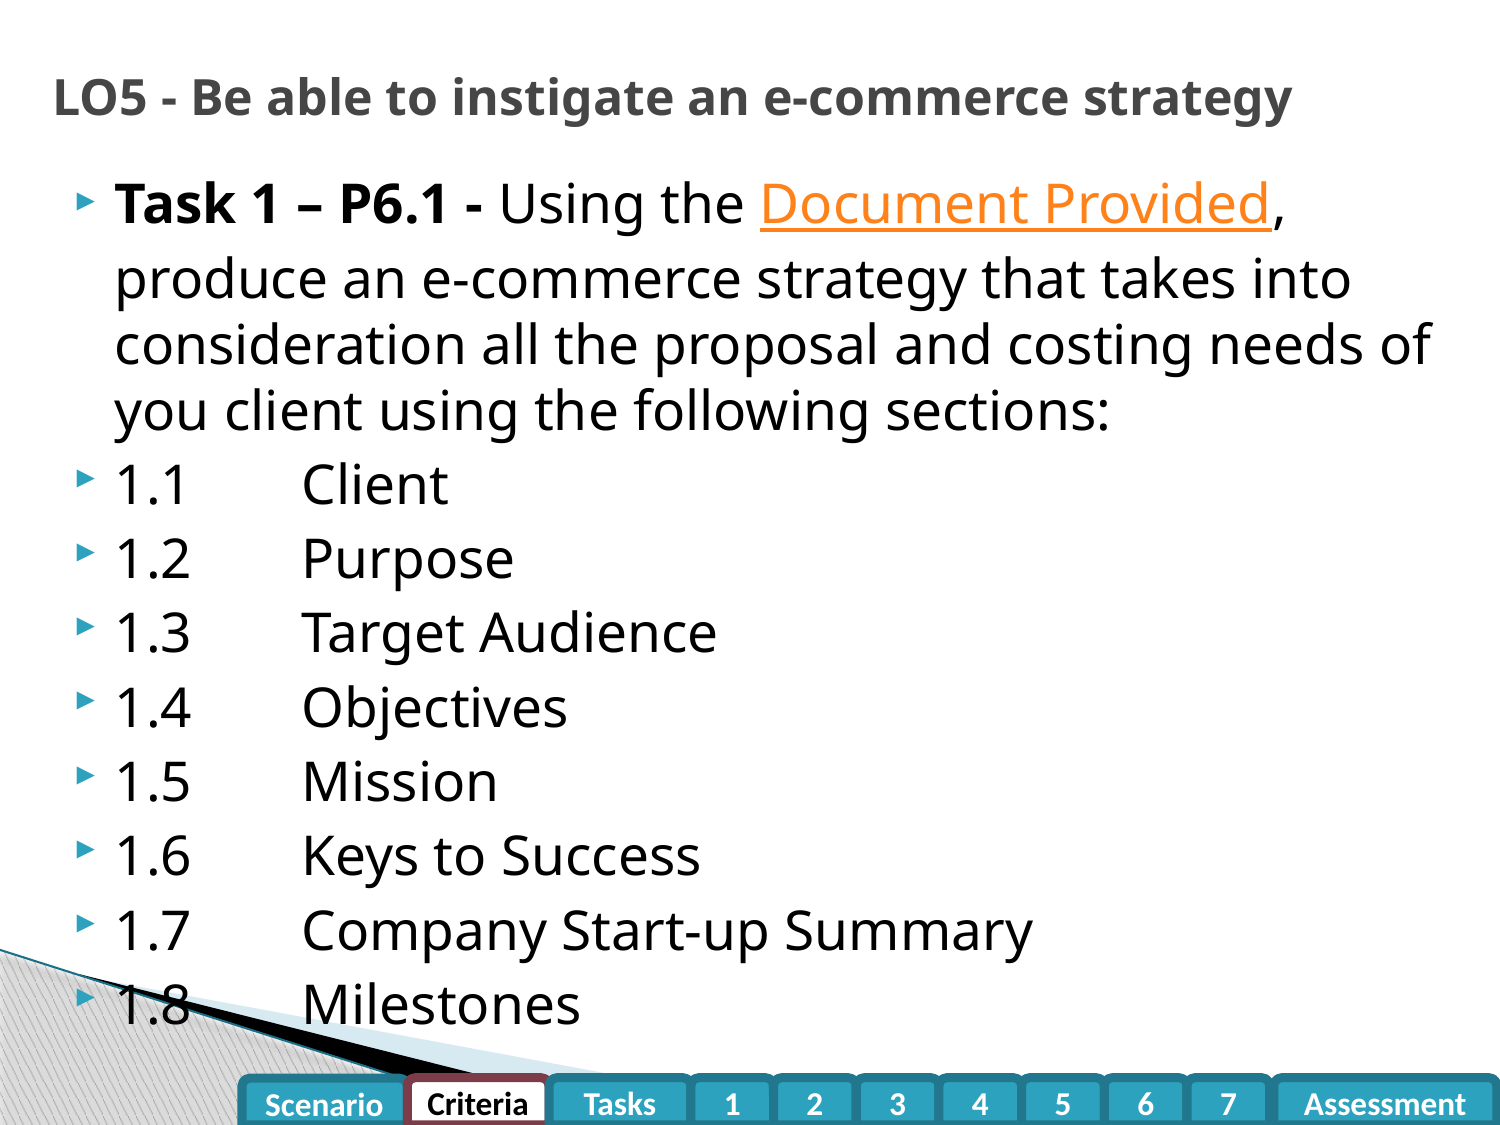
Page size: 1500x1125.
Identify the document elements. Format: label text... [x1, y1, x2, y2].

list Task 1 – P6.1 - Using the Document Provided, produce an e-commerce strategy that takes into consideration all the proposal and costing needs of you client using the following sections: 1.1 Client 1.2 Purpose 1.3 Target Audience 1.4 Objectives 1.5 Mission 1.6 Keys to Success 1.7 Company Start-up Summary 1.8 Milestones [41, 173, 1471, 1047]
title LO5 - Be able to instigate an e-commerce strategy [37, 19, 1471, 173]
